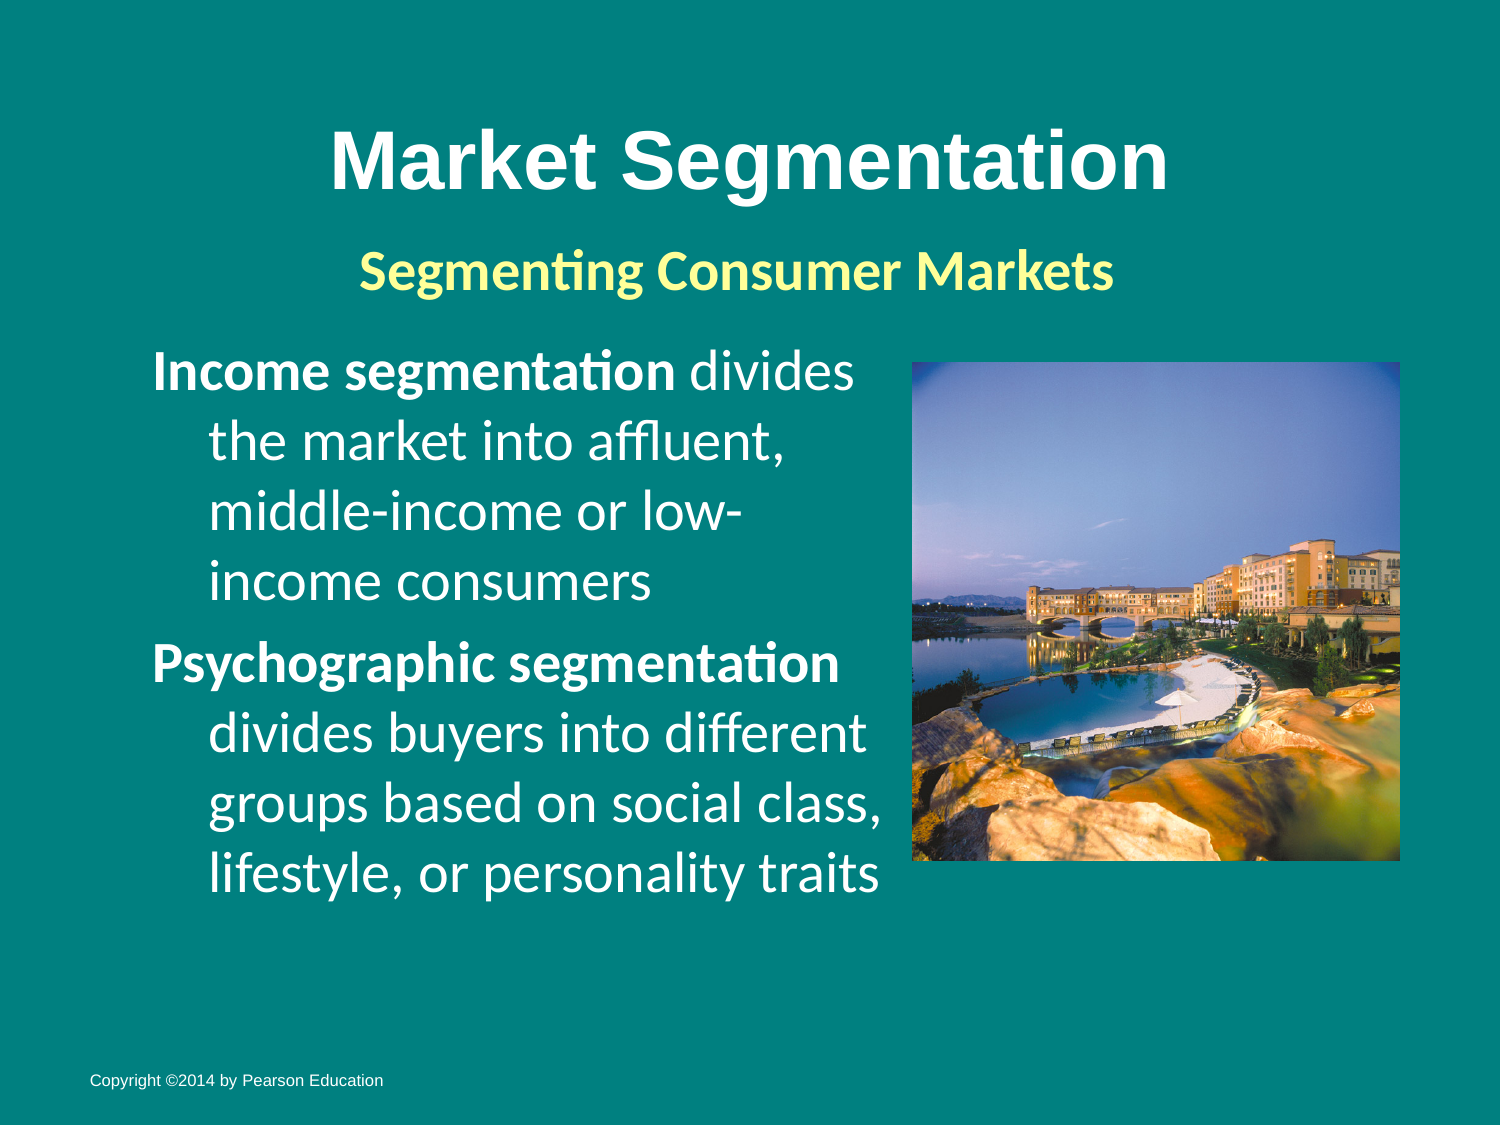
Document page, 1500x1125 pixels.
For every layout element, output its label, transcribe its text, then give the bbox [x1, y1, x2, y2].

title Market Segmentation [112, 37, 1388, 226]
list Segmenting Consumer Markets [149, 224, 1326, 288]
list Income segmentation divides the market into affluent, middle-income or low-income consumers Psychographic segmentation divides buyers into different groups based on social class, lifestyle, or personality traits [137, 324, 926, 1001]
picture [912, 362, 1401, 861]
text_box Copyright ©2014 by Pearson Education [74, 1062, 825, 1098]
